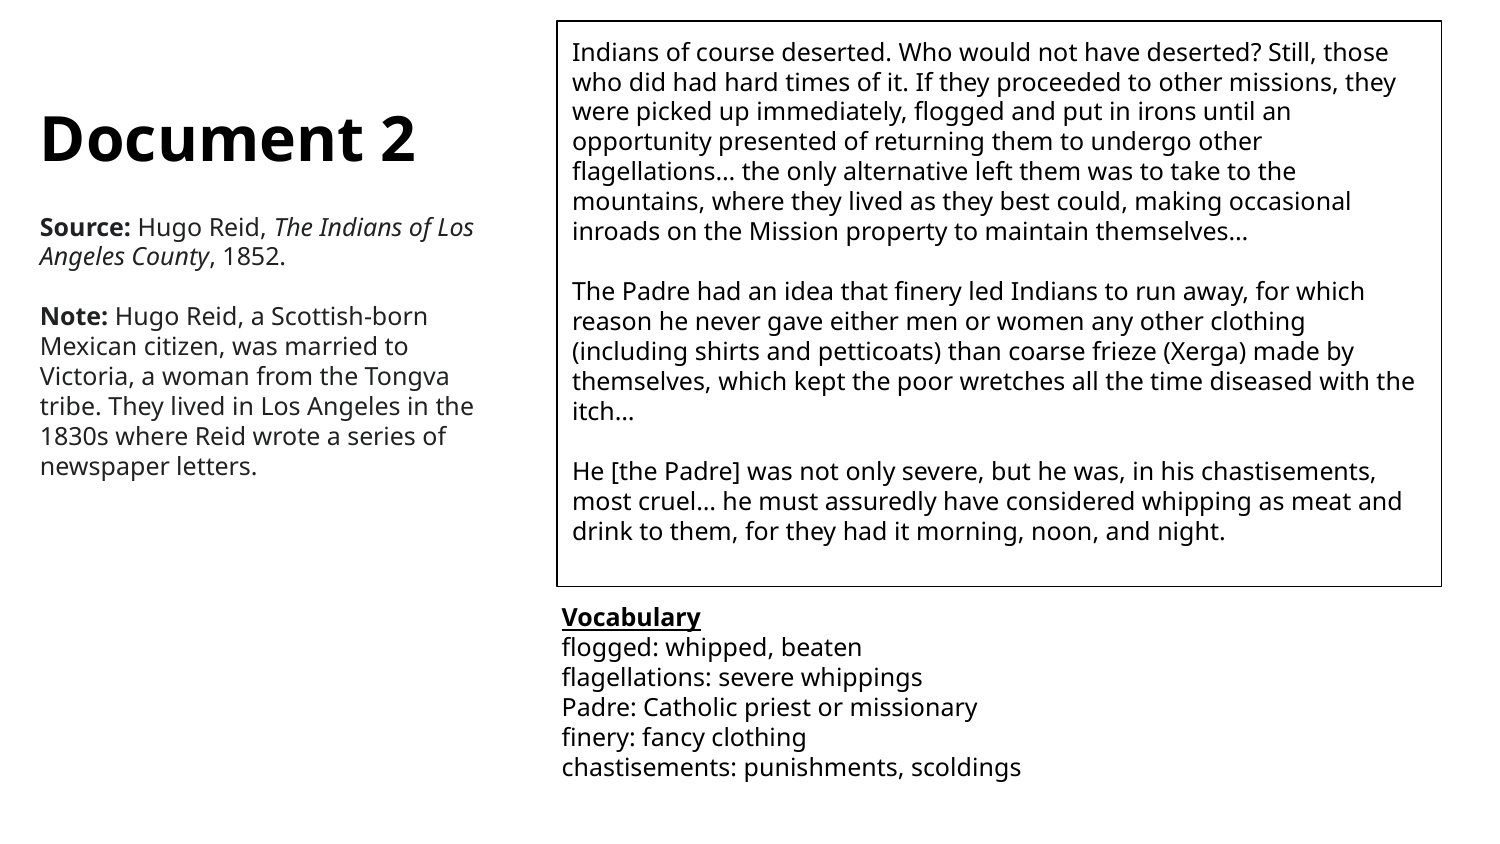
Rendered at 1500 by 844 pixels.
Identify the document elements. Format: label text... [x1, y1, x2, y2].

text_box Indians of course deserted. Who would not have deserted? Still, those who did had hard times of it. If they proceeded to other missions, they were picked up immediately, flogged and put in irons until an opportunity presented of returning them to undergo other flagellations… the only alternative left them was to take to the mountains, where they lived as they best could, making occasional inroads on the Mission property to maintain themselves… The Padre had an idea that finery led Indians to run away, for which reason he never gave either men or women any other clothing (including shirts and petticoats) than coarse frieze (Xerga) made by themselves, which kept the poor wretches all the time diseased with the itch… He [the Padre] was not only severe, but he was, in his chastisements, most cruel… he must assuredly have considered whipping as meat and drink to them, for they had it morning, noon, and night. [557, 21, 1442, 587]
text_box Document 2 Source: Hugo Reid, The Indians of Los Angeles County, 1852. Note: Hugo Reid, a Scottish-born Mexican citizen, was married to Victoria, a woman from the Tongva tribe. They lived in Los Angeles in the 1830s where Reid wrote a series of newspaper letters. [24, 83, 496, 811]
text_box Vocabulary flogged: whipped, beaten flagellations: severe whippings Padre: Catholic priest or missionary finery: fancy clothing chastisements: punishments, scoldings [546, 586, 1432, 797]
